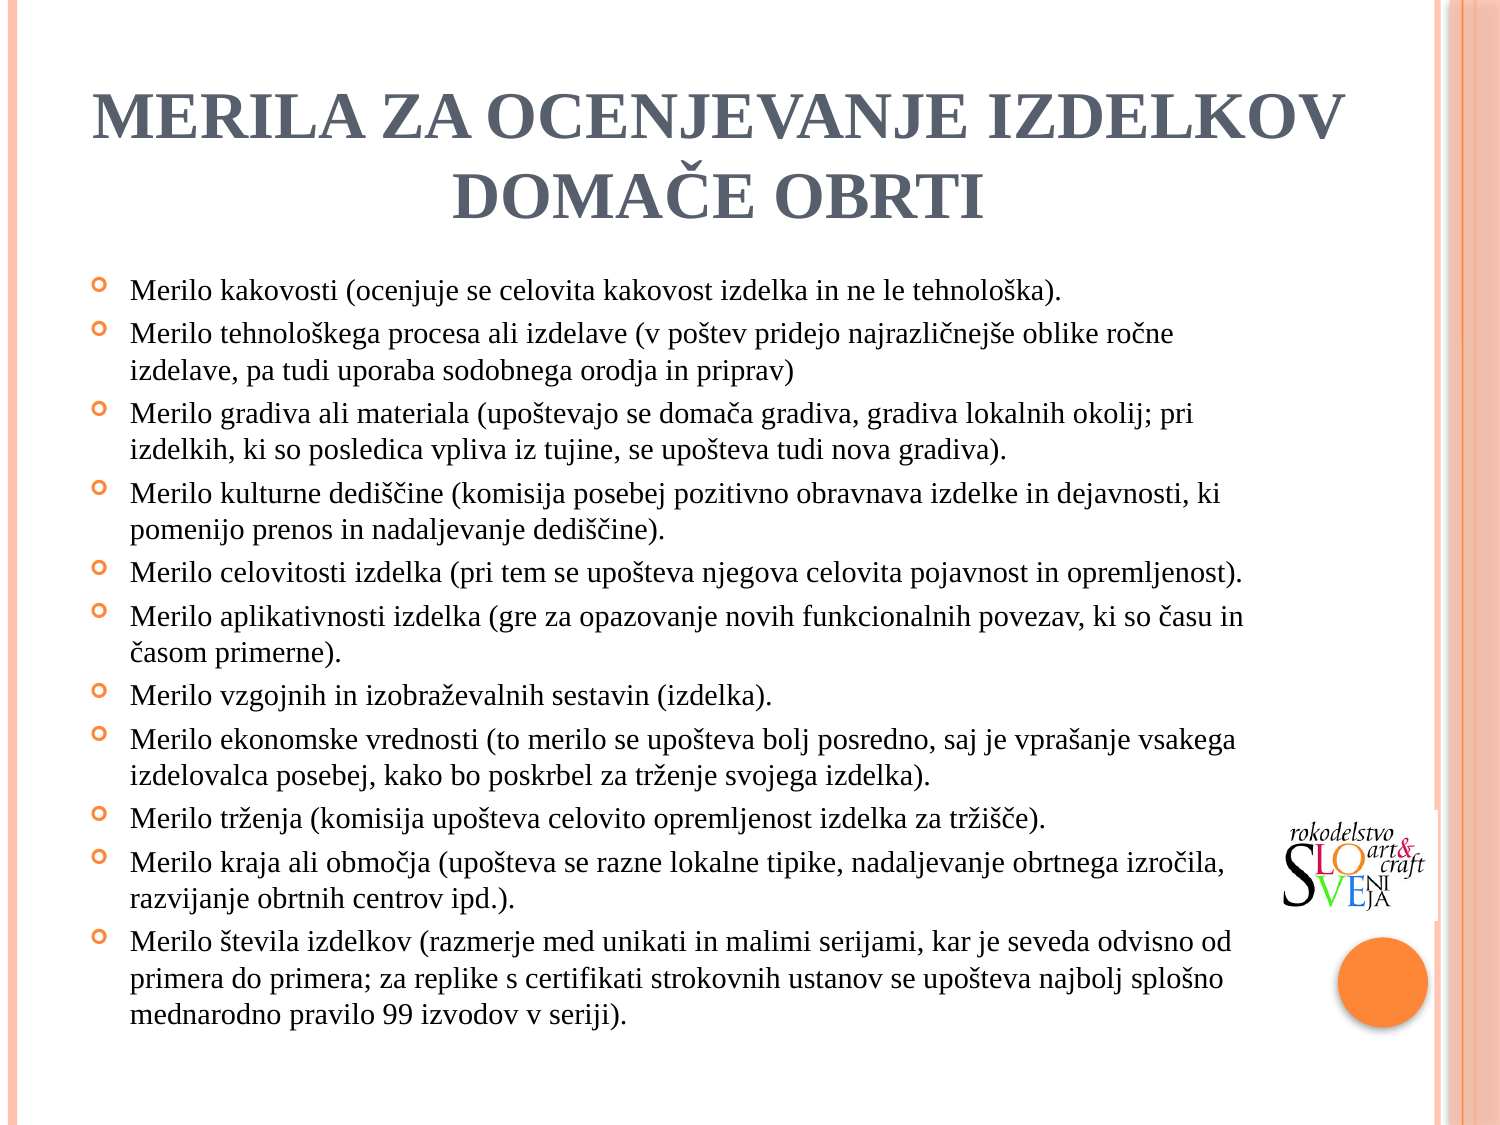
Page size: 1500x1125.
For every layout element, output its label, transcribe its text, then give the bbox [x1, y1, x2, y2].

picture [1269, 809, 1439, 922]
list Merilo kakovosti (ocenjuje se celovita kakovost izdelka in ne le tehnološka). Merilo tehnološkega procesa ali izdelave (v poštev pridejo najrazličnejše oblike ročne izdelave, pa tudi uporaba sodobnega orodja in priprav) Merilo gradiva ali materiala (upoštevajo se domača gradiva, gradiva lokalnih okolij; pri izdelkih, ki so posledica vpliva iz tujine, se upošteva tudi nova gradiva). Merilo kulturne dediščine (komisija posebej pozitivno obravnava izdelke in dejavnosti, ki pomenijo prenos in nadaljevanje dediščine). Merilo celovitosti izdelka (pri tem se upošteva njegova celovita pojavnost in opremljenost). Merilo aplikativnosti izdelka (gre za opazovanje novih funkcionalnih povezav, ki so času in časom primerne). Merilo vzgojnih in izobraževalnih sestavin (izdelka). Merilo ekonomske vrednosti (to merilo se upošteva bolj posredno, saj je vprašanje vsakega izdelovalca posebej, kako bo poskrbel za trženje svojega izdelka). Merilo trženja (komisija upošteva celovito opremljenost izdelka za tržišče). Merilo kraja ali območja (upošteva se razne lokalne tipike, nadaljevanje obrtnega izročila, razvijanje obrtnih centrov ipd.). Merilo števila izdelkov (razmerje med unikati in malimi serijami, kar je seveda odvisno od primera do primera; za replike s certifikati strokovnih ustanov se upošteva najbolj splošno mednarodno pravilo 99 izvodov v seriji). [75, 262, 1300, 1062]
title Merila za ocenjevanje izdelkov domače obrti [75, 45, 1365, 315]
